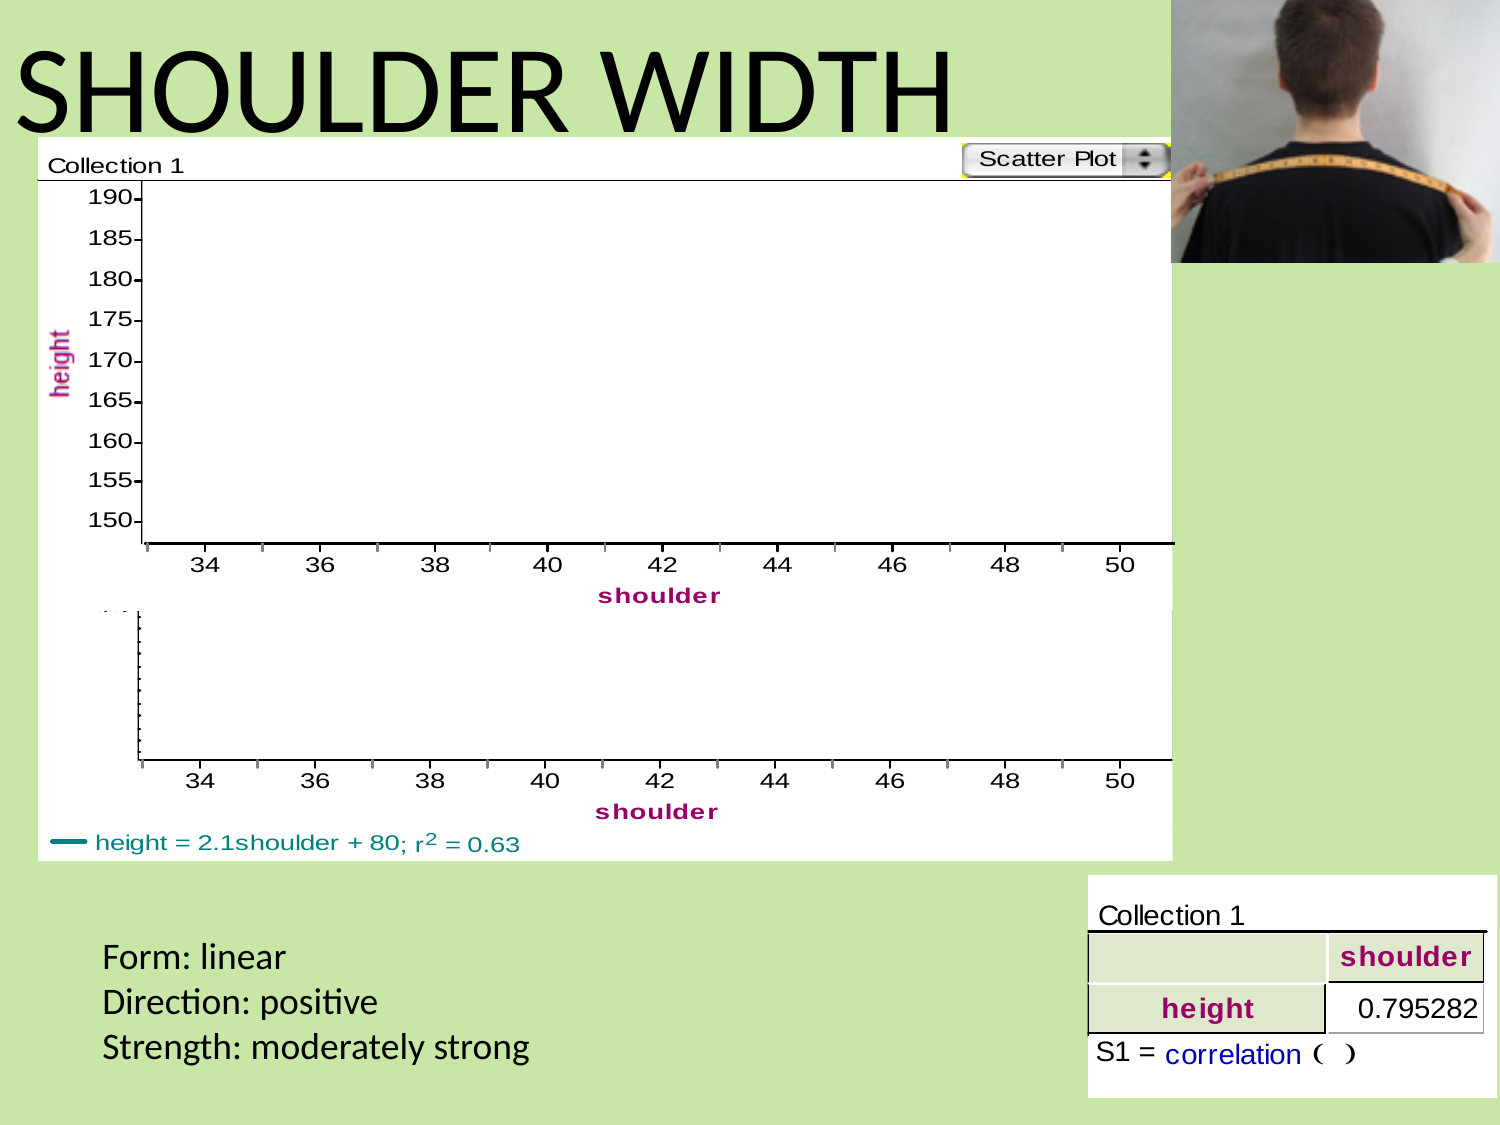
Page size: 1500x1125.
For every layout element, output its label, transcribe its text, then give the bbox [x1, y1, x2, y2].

text_box SHOULDER WIDTH [0, 0, 988, 165]
picture [37, 0, 1500, 863]
text_box Form: linear Direction: positive Strength: moderately strong [87, 924, 888, 1075]
picture [1087, 874, 1500, 1101]
